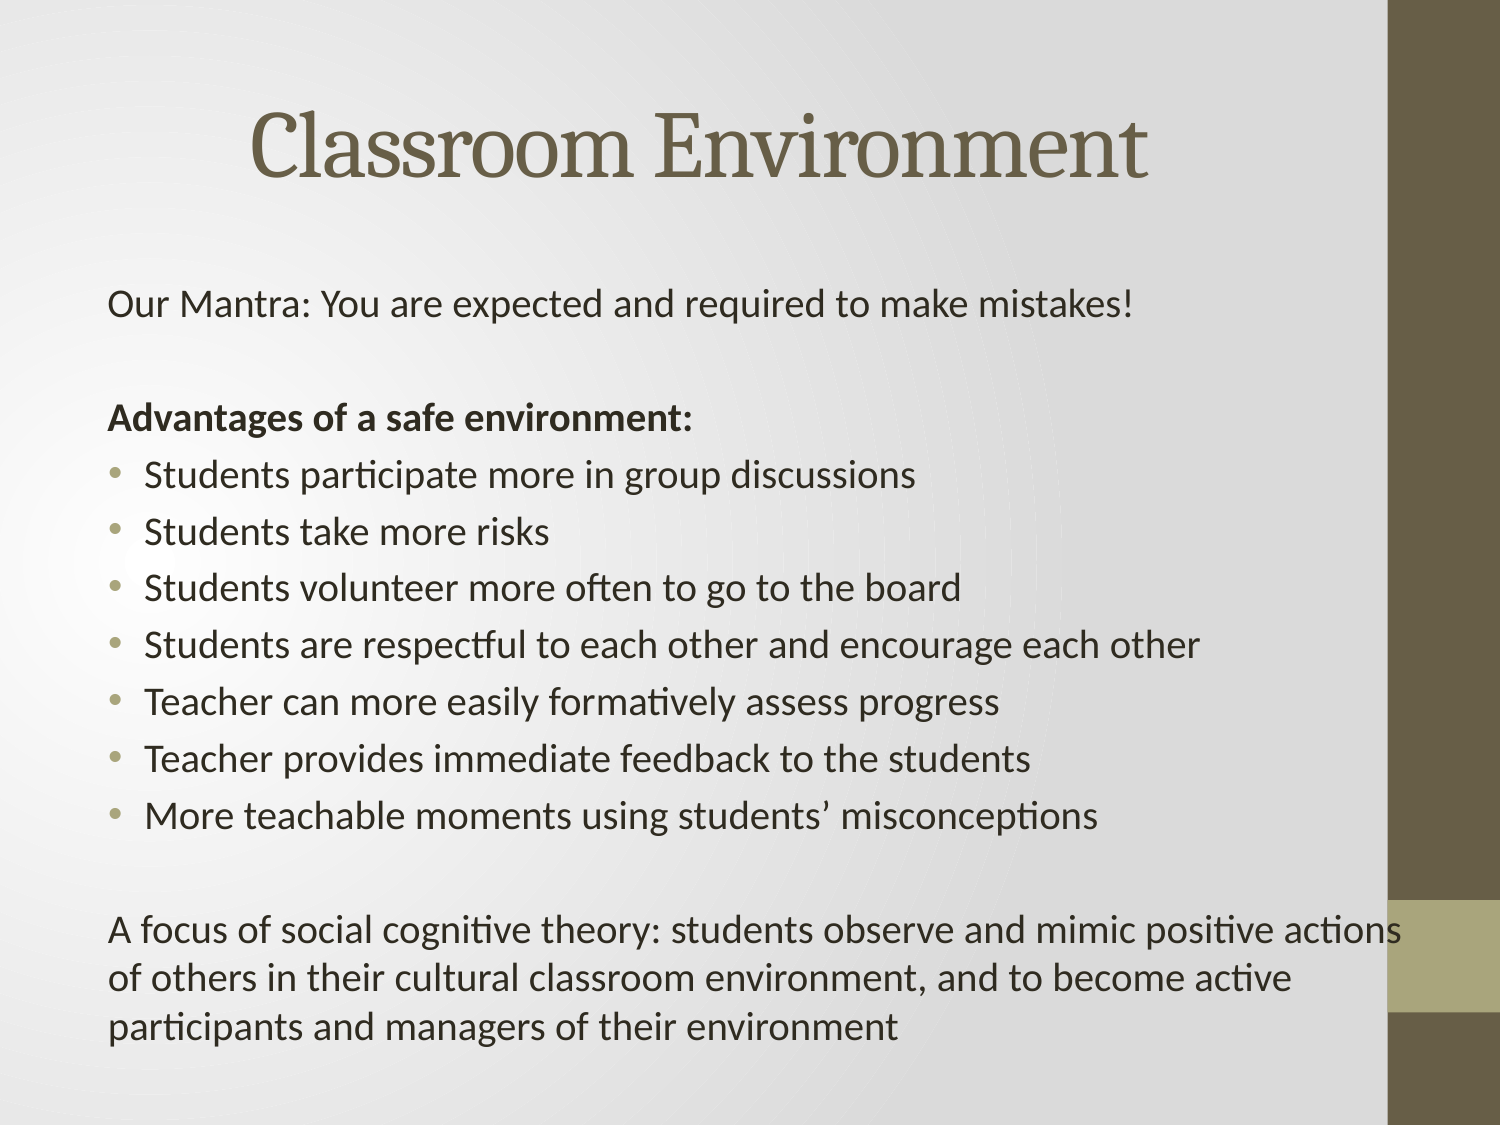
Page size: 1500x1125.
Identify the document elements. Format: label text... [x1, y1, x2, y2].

list Our Mantra: You are expected and required to make mistakes! Advantages of a safe environment: Students participate more in group discussions Students take more risks Students volunteer more often to go to the board Students are respectful to each other and encourage each other Teacher can more easily formatively assess progress Teacher provides immediate feedback to the students More teachable moments using students’ misconceptions A focus of social cognitive theory: students observe and mimic positive actions of others in their cultural classroom environment, and to become active participants and managers of their environment [75, 212, 1425, 1063]
title Classroom Environment [75, 45, 1325, 212]
